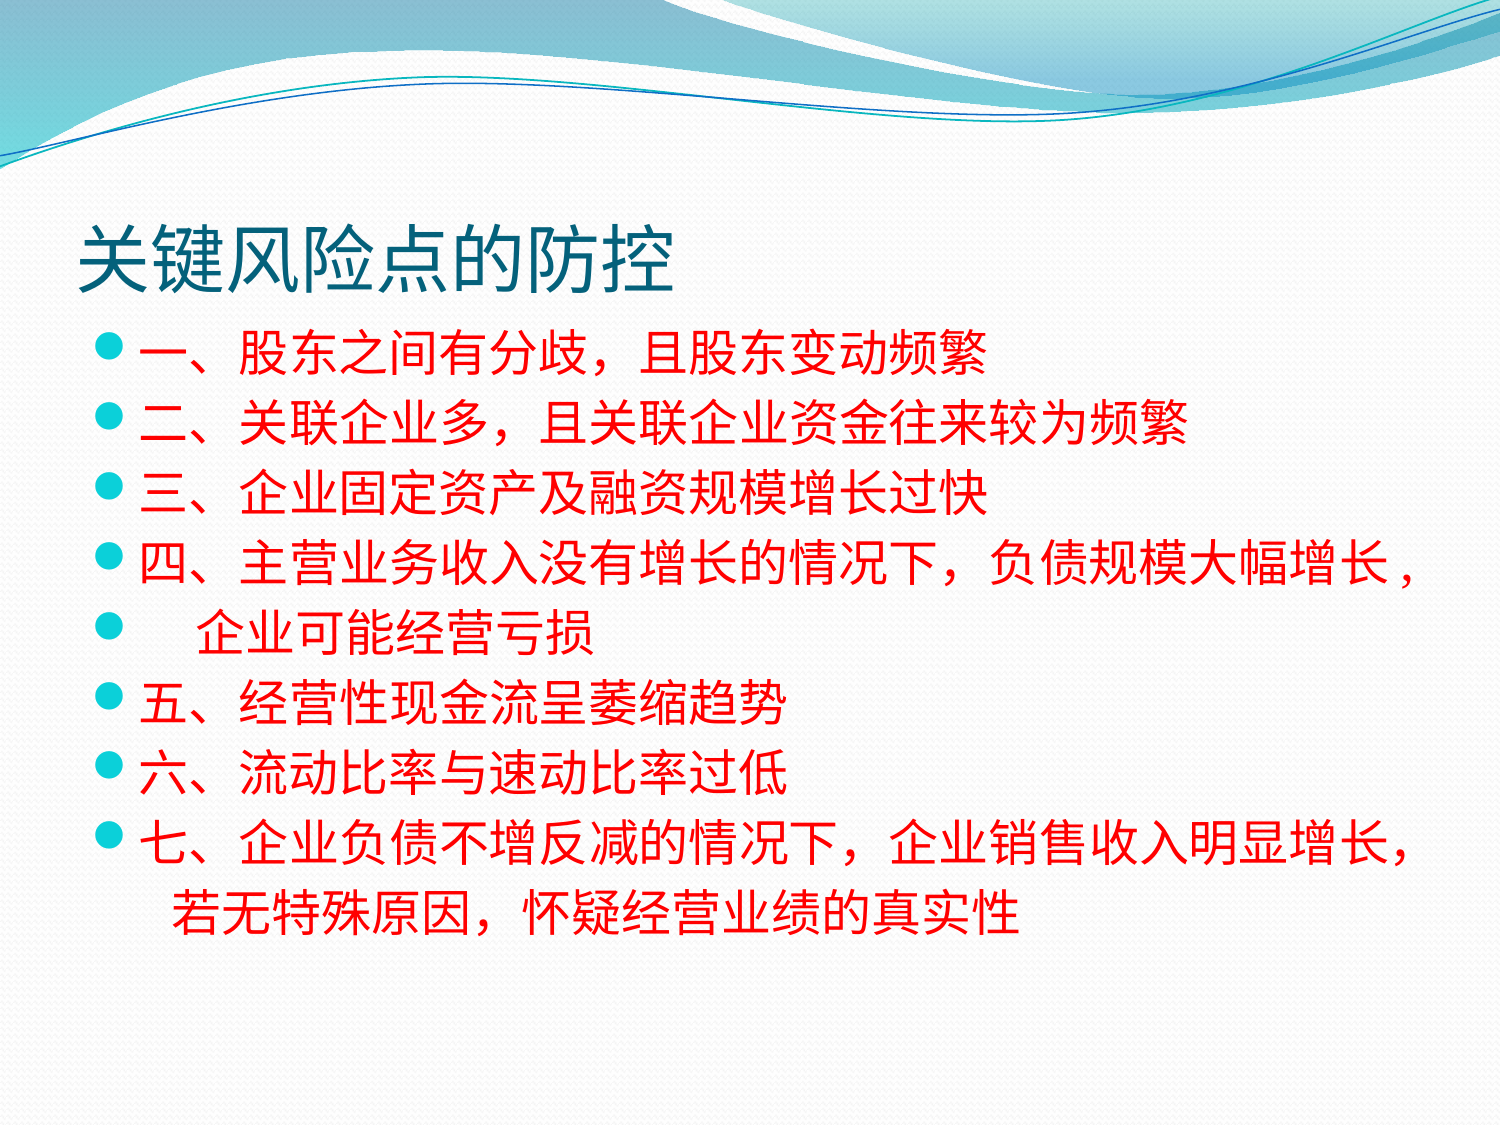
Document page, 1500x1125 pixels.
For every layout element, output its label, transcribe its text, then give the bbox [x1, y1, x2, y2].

title 关键风险点的防控 [75, 115, 1425, 303]
list 一、股东之间有分歧，且股东变动频繁 二、关联企业多，且关联企业资金往来较为频繁 三、企业固定资产及融资规模增长过快 四、主营业务收入没有增长的情况下，负债规模大幅增长, 企业可能经营亏损 五、经营性现金流呈萎缩趋势 六、流动比率与速动比率过低 七、企业负债不增反减的情况下，企业销售收入明显增长， 若无特殊原因，怀疑经营业绩的真实性 [76, 314, 1483, 1035]
